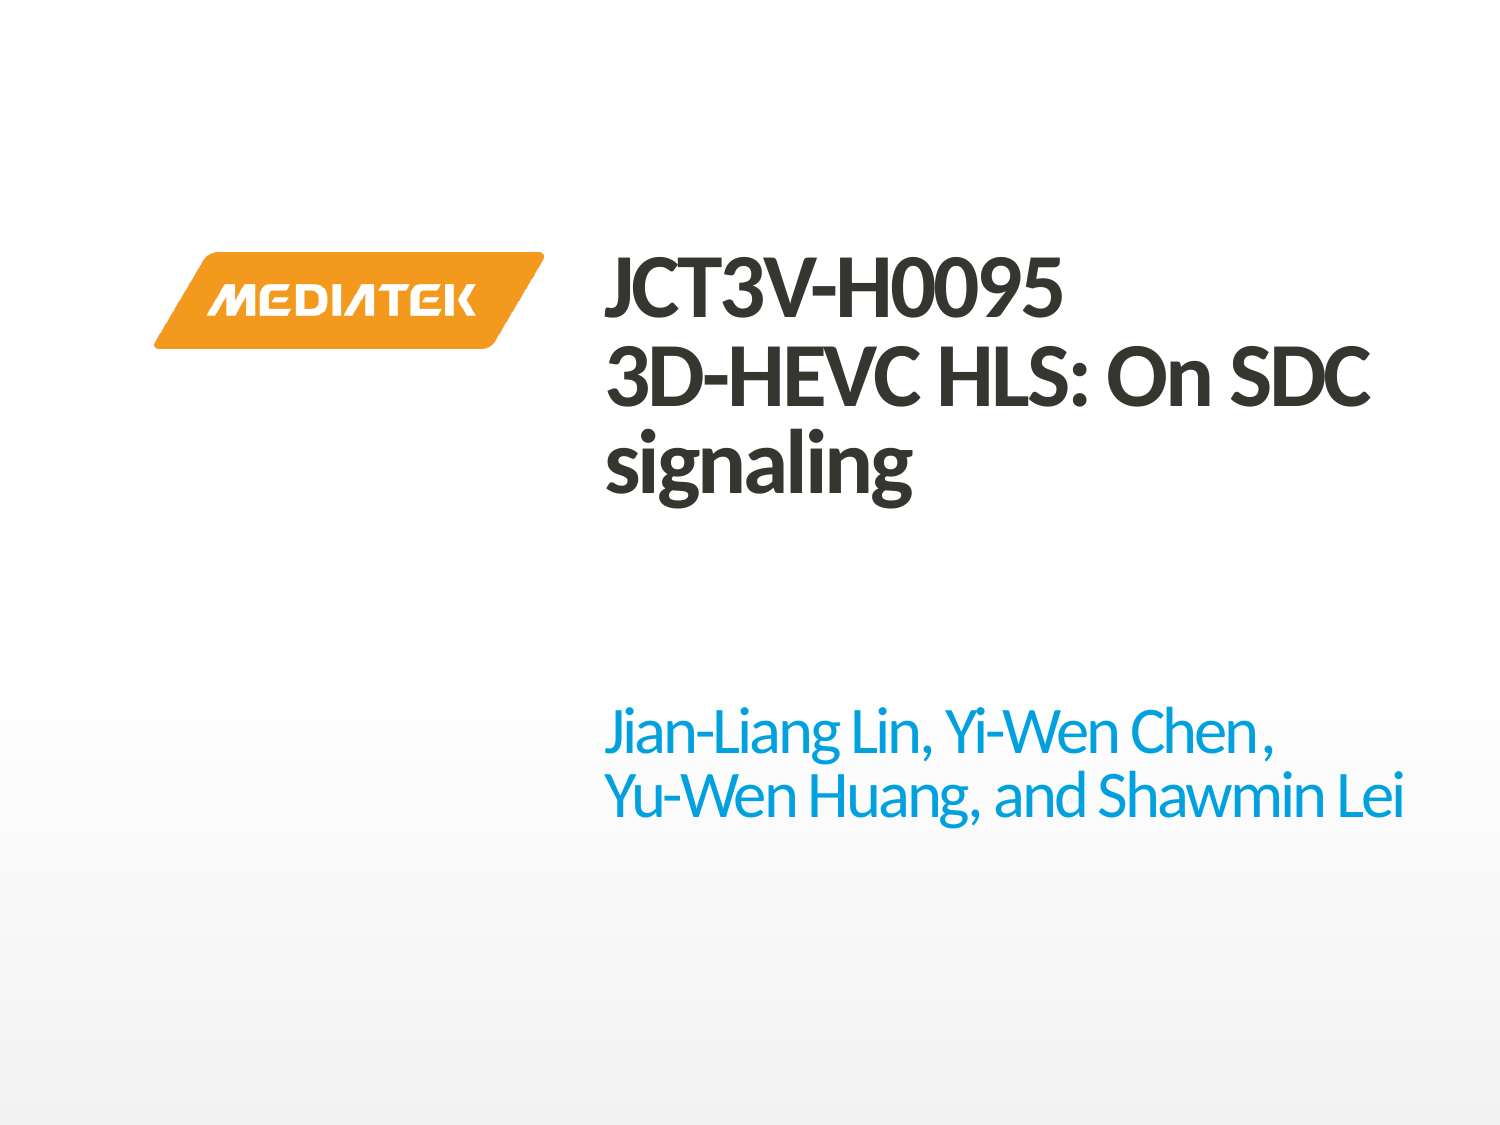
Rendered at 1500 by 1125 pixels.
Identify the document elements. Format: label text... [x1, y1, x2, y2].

title JCT3V-H0095 3D-HEVC HLS: On SDC signaling [589, 239, 1425, 695]
subtitle Jian-Liang Lin, Yi-Wen Chen, Yu-Wen Huang, and Shawmin Lei [589, 695, 1425, 1077]
picture [154, 252, 544, 349]
